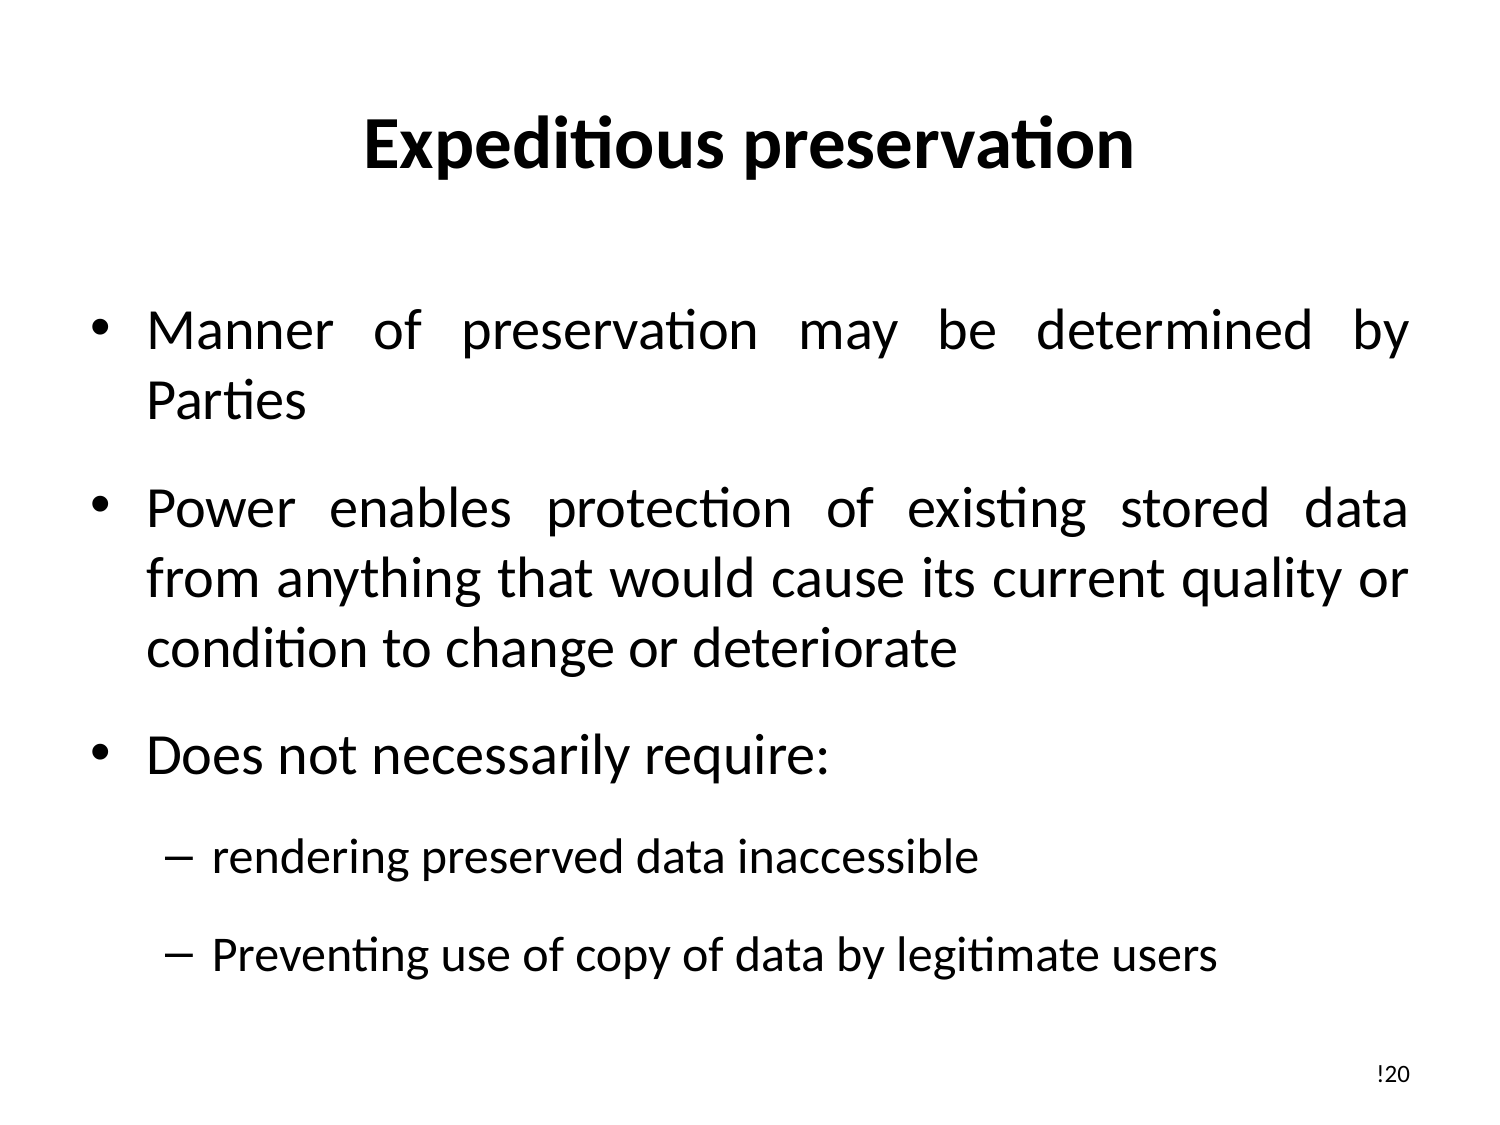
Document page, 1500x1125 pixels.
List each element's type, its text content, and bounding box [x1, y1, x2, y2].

title Expeditious preservation [74, 44, 1426, 233]
slide_number !20 [1074, 1042, 1425, 1103]
list Manner of preservation may be determined by Parties Power enables protection of existing stored data from anything that would cause its current quality or condition to change or deteriorate Does not necessarily require: rendering preserved data inaccessible Preventing use of copy of data by legitimate users [74, 283, 1426, 1027]
